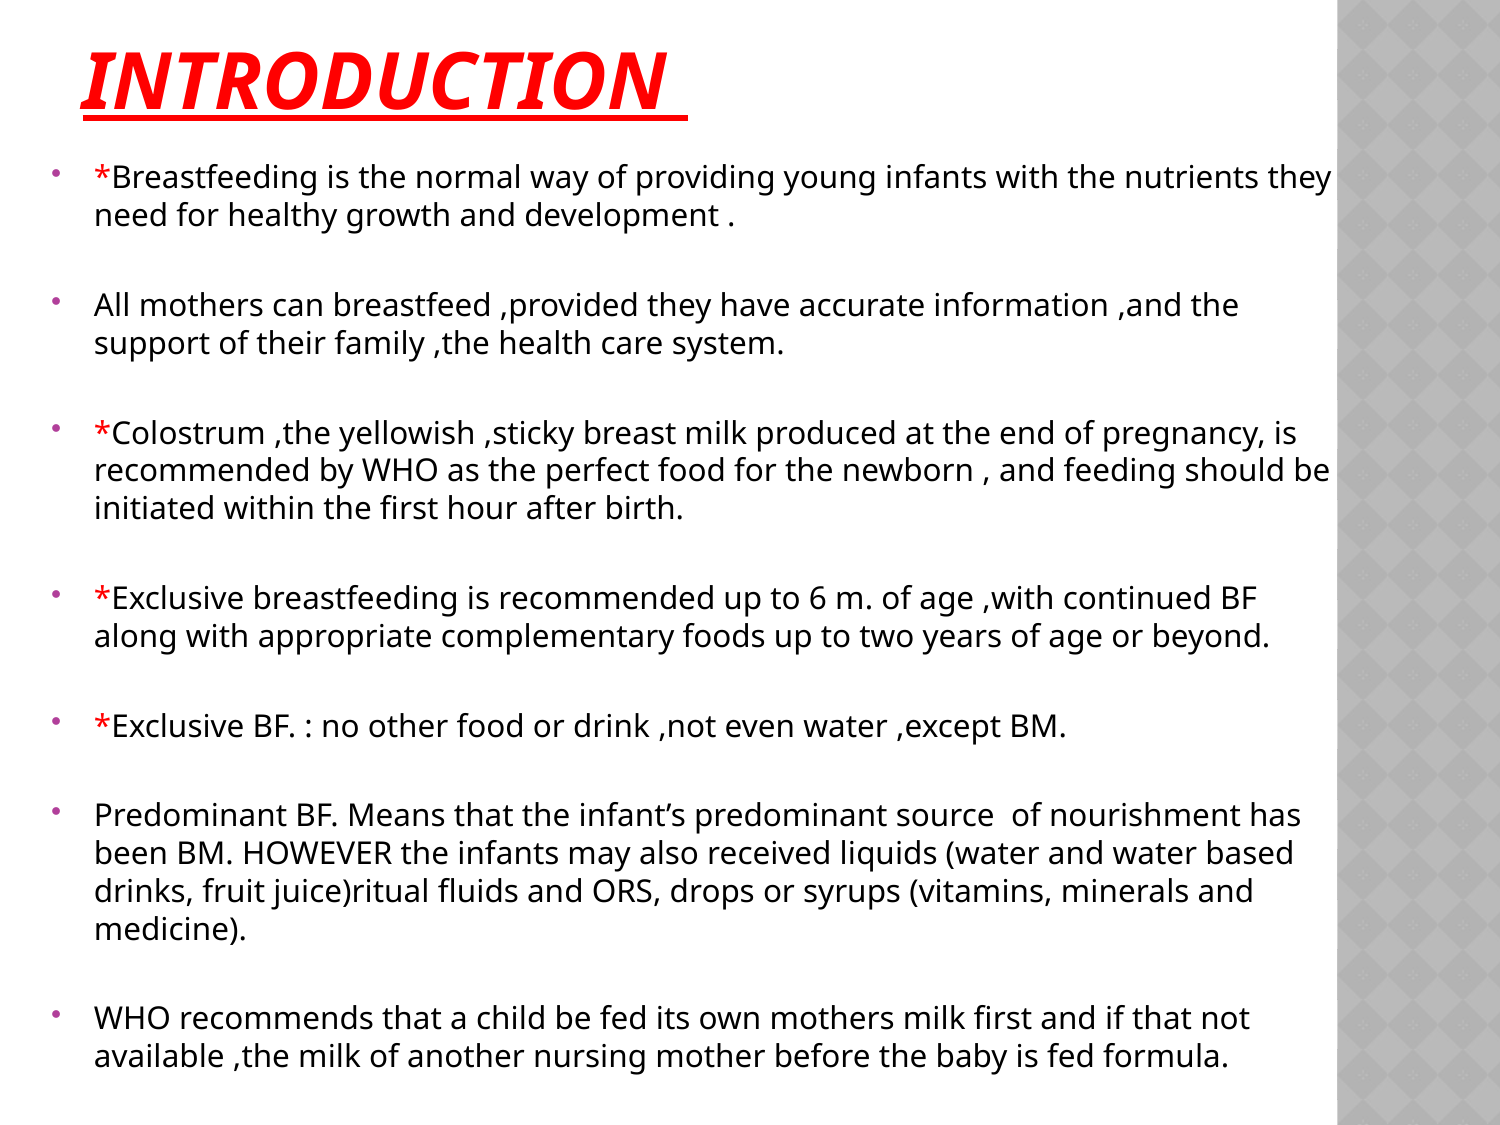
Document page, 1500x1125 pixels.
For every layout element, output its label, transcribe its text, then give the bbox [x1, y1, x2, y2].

list *Breastfeeding is the normal way of providing young infants with the nutrients they need for healthy growth and development . All mothers can breastfeed ,provided they have accurate information ,and the support of their family ,the health care system. *Colostrum ,the yellowish ,sticky breast milk produced at the end of pregnancy, is recommended by WHO as the perfect food for the newborn , and feeding should be initiated within the first hour after birth. *Exclusive breastfeeding is recommended up to 6 m. of age ,with continued BF along with appropriate complementary foods up to two years of age or beyond. *Exclusive BF. : no other food or drink ,not even water ,except BM. Predominant BF. Means that the infant’s predominant source of nourishment has been BM. HOWEVER the infants may also received liquids (water and water based drinks, fruit juice)ritual fluids and ORS, drops or syrups (vitamins, minerals and medicine). WHO recommends that a child be fed its own mothers milk first and if that not available ,the milk of another nursing mother before the baby is fed formula. [37, 149, 1350, 1088]
title Introduction [75, 0, 1263, 125]
